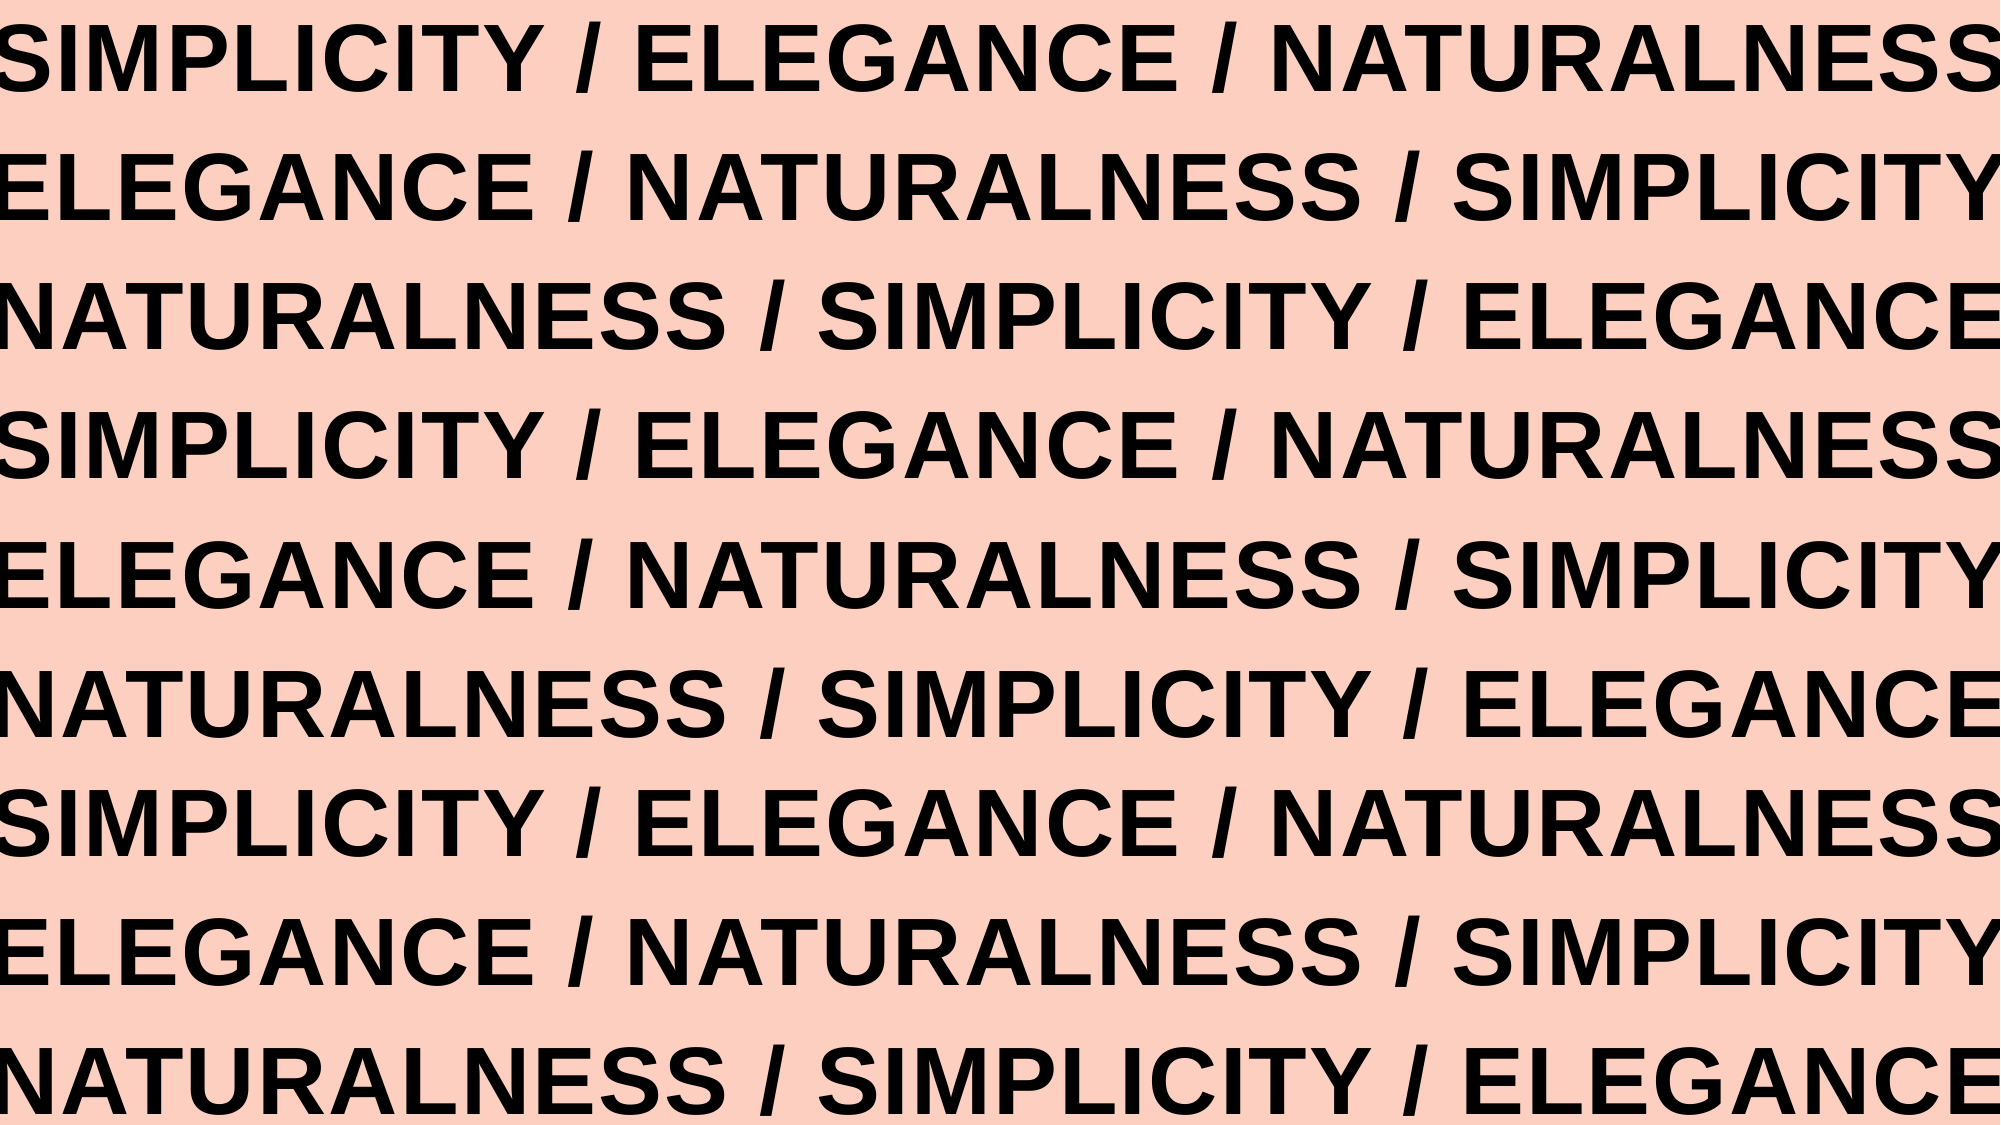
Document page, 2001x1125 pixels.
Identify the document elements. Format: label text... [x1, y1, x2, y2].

text_box SIMPLICITY / ELEGANCE / NATURALNESS [0, 375, 2000, 504]
text_box NATURALNESS / SIMPLICITY / ELEGANCE [0, 1011, 2000, 1125]
text_box SIMPLICITY / ELEGANCE / NATURALNESS [0, 0, 2000, 117]
text_box SIMPLICITY / ELEGANCE / NATURALNESS [0, 752, 2000, 882]
text_box ELEGANCE / NATURALNESS / SIMPLICITY [0, 882, 2000, 1011]
text_box ELEGANCE / NATURALNESS / SIMPLICITY [0, 504, 2000, 634]
text_box ELEGANCE / NATURALNESS / SIMPLICITY [0, 117, 2000, 246]
text_box NATURALNESS / SIMPLICITY / ELEGANCE [0, 634, 2000, 752]
text_box NATURALNESS / SIMPLICITY / ELEGANCE [0, 246, 2000, 375]
